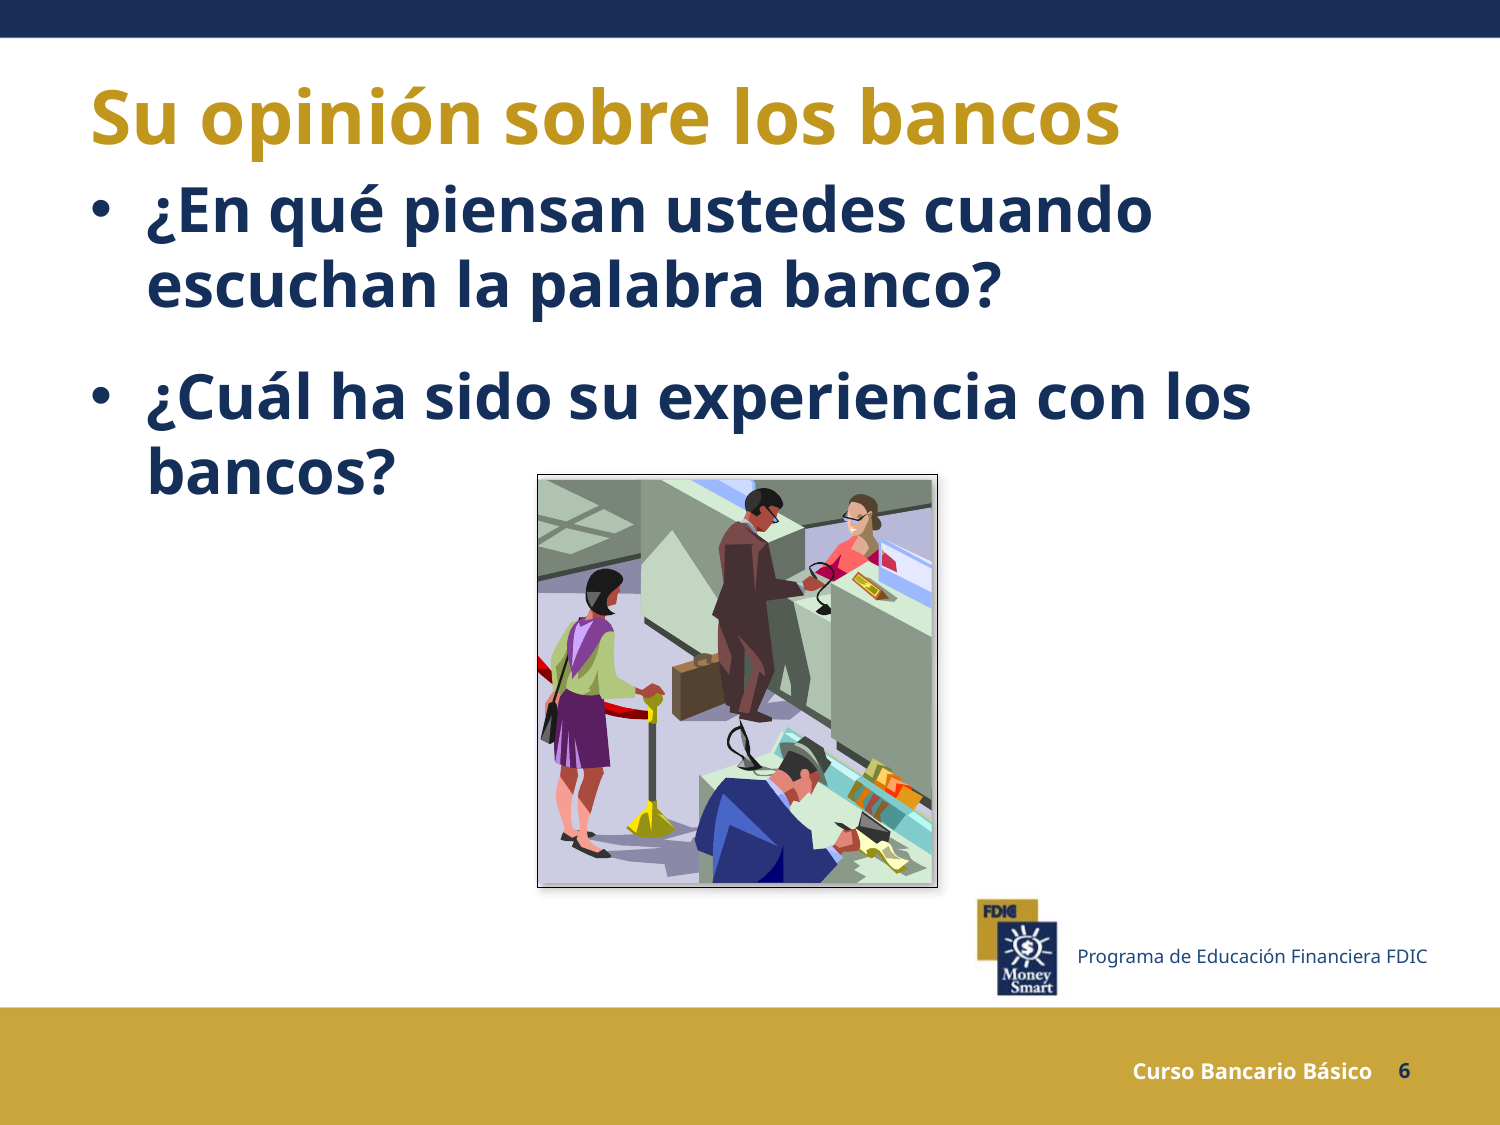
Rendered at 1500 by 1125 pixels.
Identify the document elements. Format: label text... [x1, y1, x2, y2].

list ¿En qué piensan ustedes cuando escuchan la palabra banco? ¿Cuál ha sido su experiencia con los bancos? [74, 162, 1388, 863]
picture [0, 0, 1500, 1125]
title Su opinión sobre los bancos [74, 62, 1426, 163]
